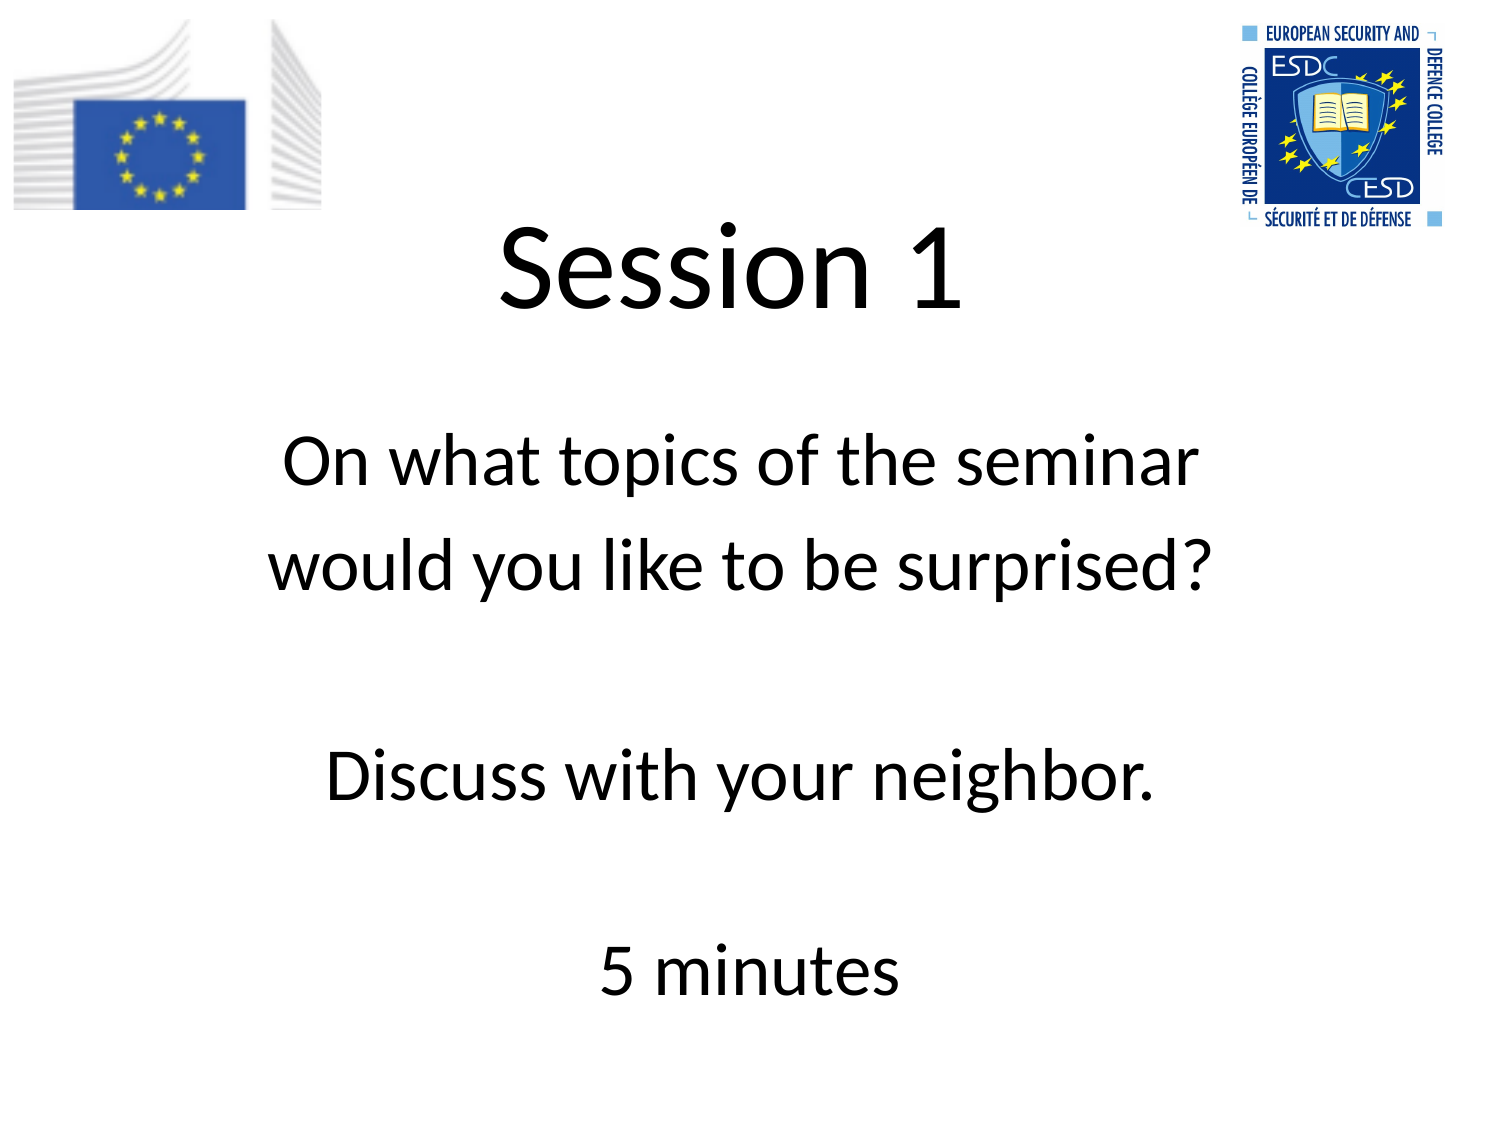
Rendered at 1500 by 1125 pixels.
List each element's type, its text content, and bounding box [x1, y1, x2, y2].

picture [13, 19, 322, 210]
title Session 1 [56, 165, 1407, 353]
list On what topics of the seminar would you like to be surprised? Discuss with your neighbor. 5 minutes [75, 402, 1425, 1081]
picture [1239, 23, 1446, 227]
